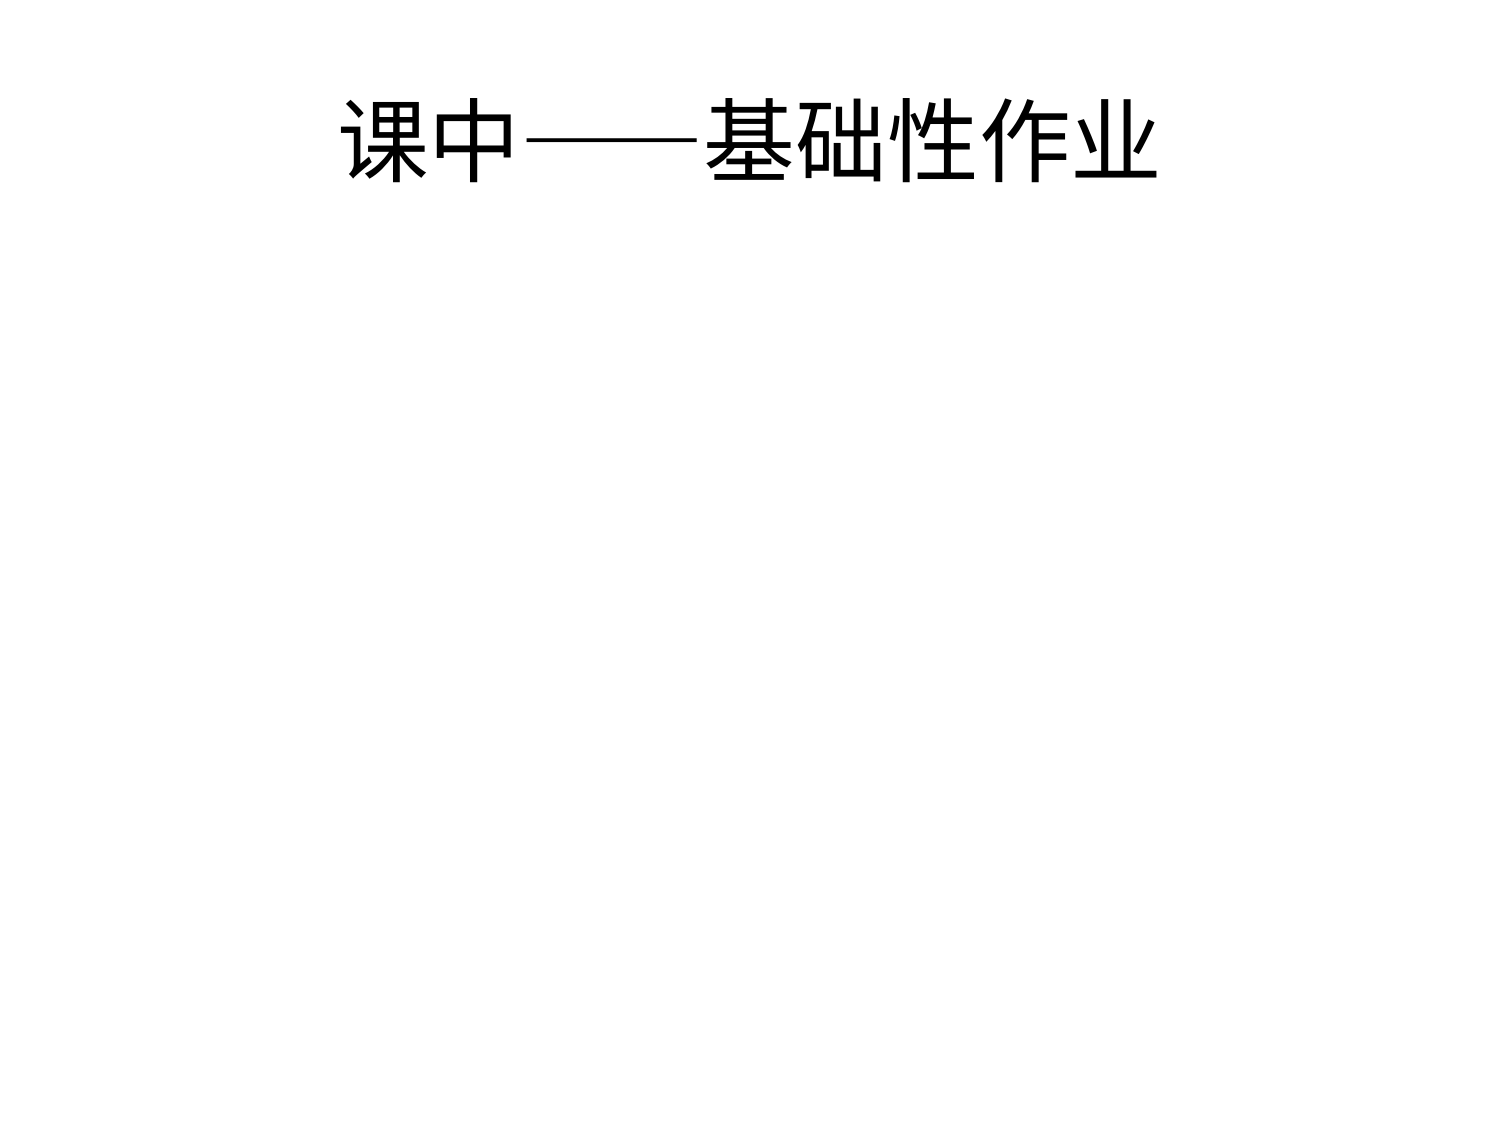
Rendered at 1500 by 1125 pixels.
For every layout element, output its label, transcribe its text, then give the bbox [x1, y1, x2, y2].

title 课中——基础性作业 [75, 45, 1425, 233]
